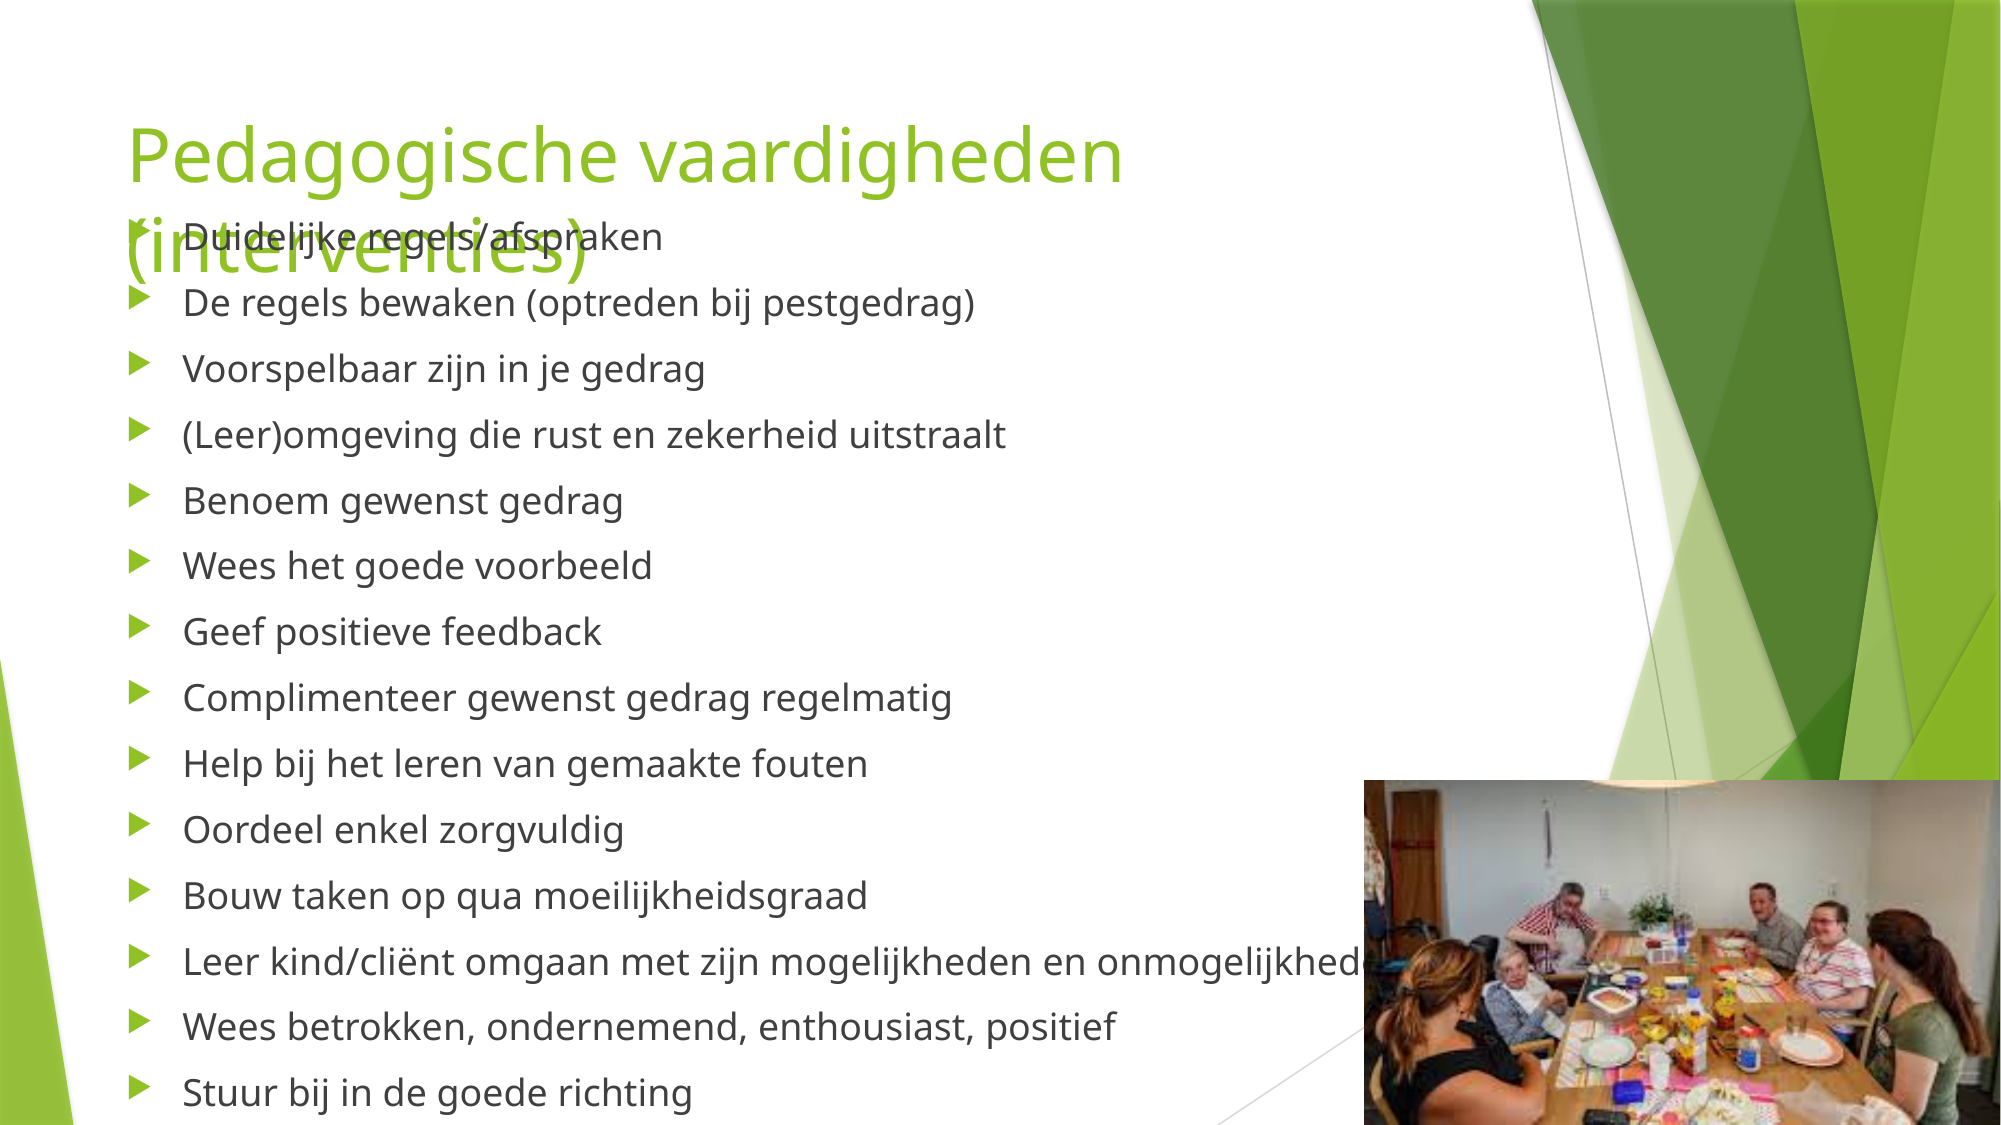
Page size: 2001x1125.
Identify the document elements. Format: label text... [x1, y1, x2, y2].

title Pedagogische vaardigheden (interventies) [111, 99, 1588, 317]
list Duidelijke regels/afspraken De regels bewaken (optreden bij pestgedrag) Voorspelbaar zijn in je gedrag (Leer)omgeving die rust en zekerheid uitstraalt Benoem gewenst gedrag Wees het goede voorbeeld Geef positieve feedback Complimenteer gewenst gedrag regelmatig Help bij het leren van gemaakte fouten Oordeel enkel zorgvuldig Bouw taken op qua moeilijkheidsgraad Leer kind/cliënt omgaan met zijn mogelijkheden en onmogelijkheden Wees betrokken, ondernemend, enthousiast, positief Stuur bij in de goede richting [111, 205, 1522, 1125]
picture [1363, 779, 2000, 1125]
